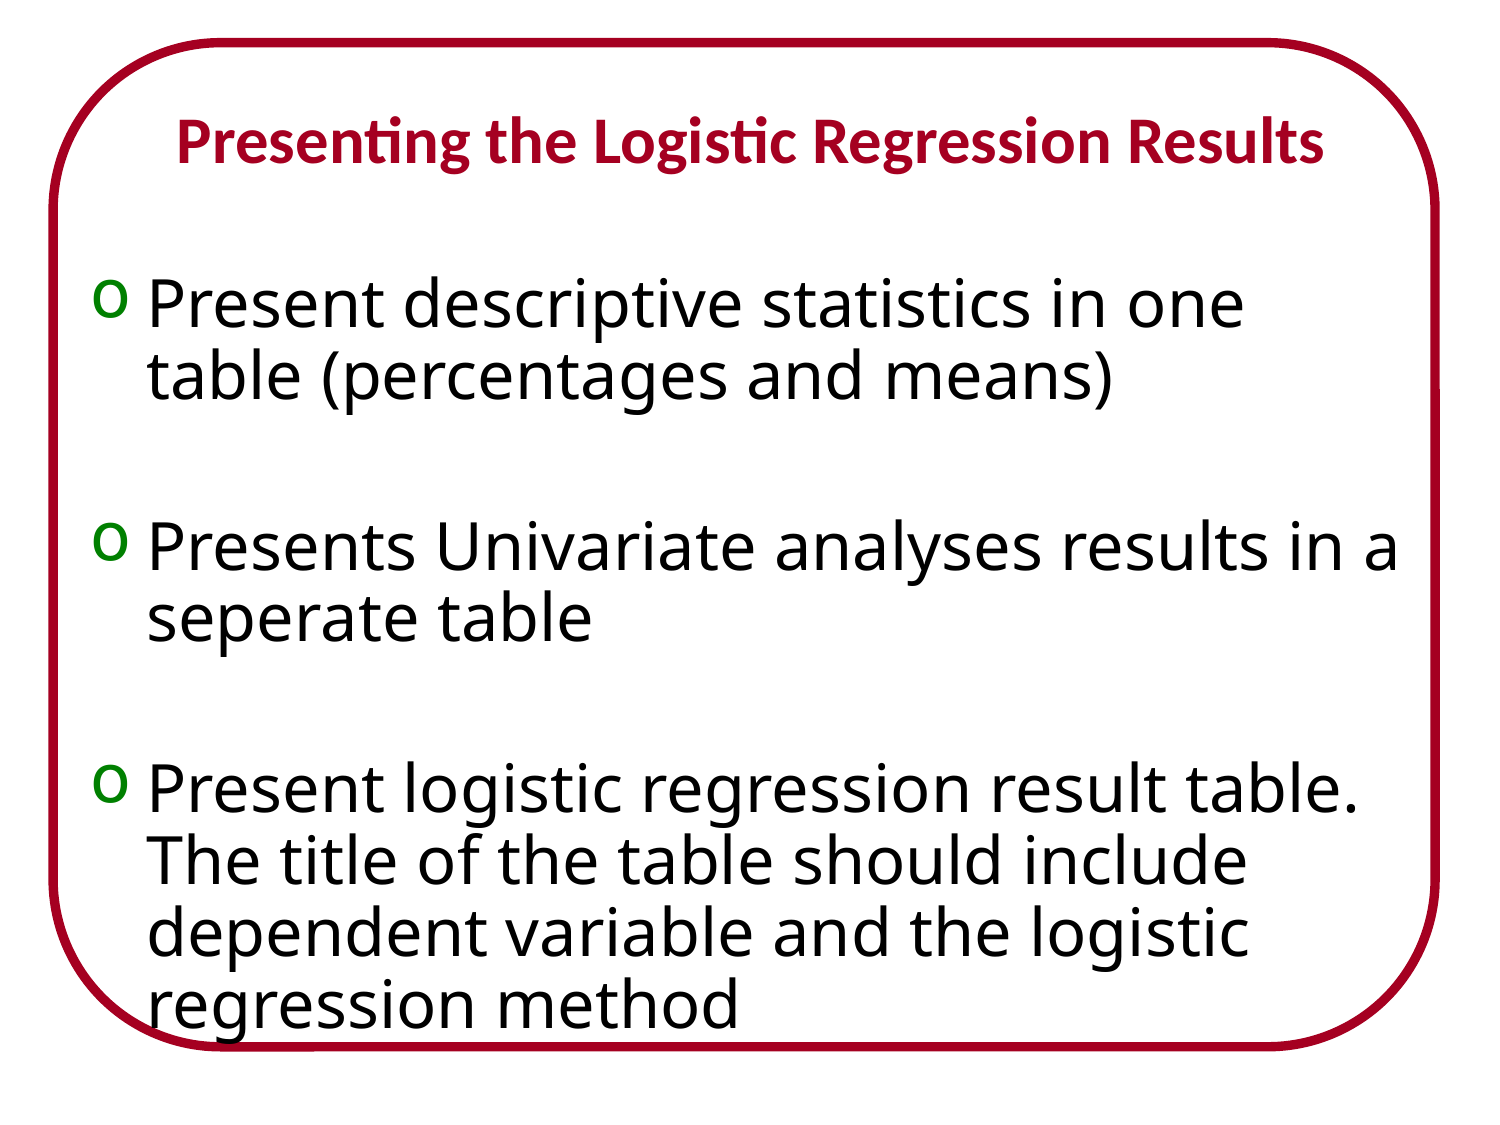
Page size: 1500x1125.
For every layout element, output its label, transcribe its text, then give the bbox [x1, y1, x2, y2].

list Present descriptive statistics in one table (percentages and means) Presents Univariate analyses results in a seperate table Present logistic regression result table. The title of the table should include dependent variable and the logistic regression method [74, 262, 1426, 1012]
title Presenting the Logistic Regression Results [76, 42, 1428, 231]
